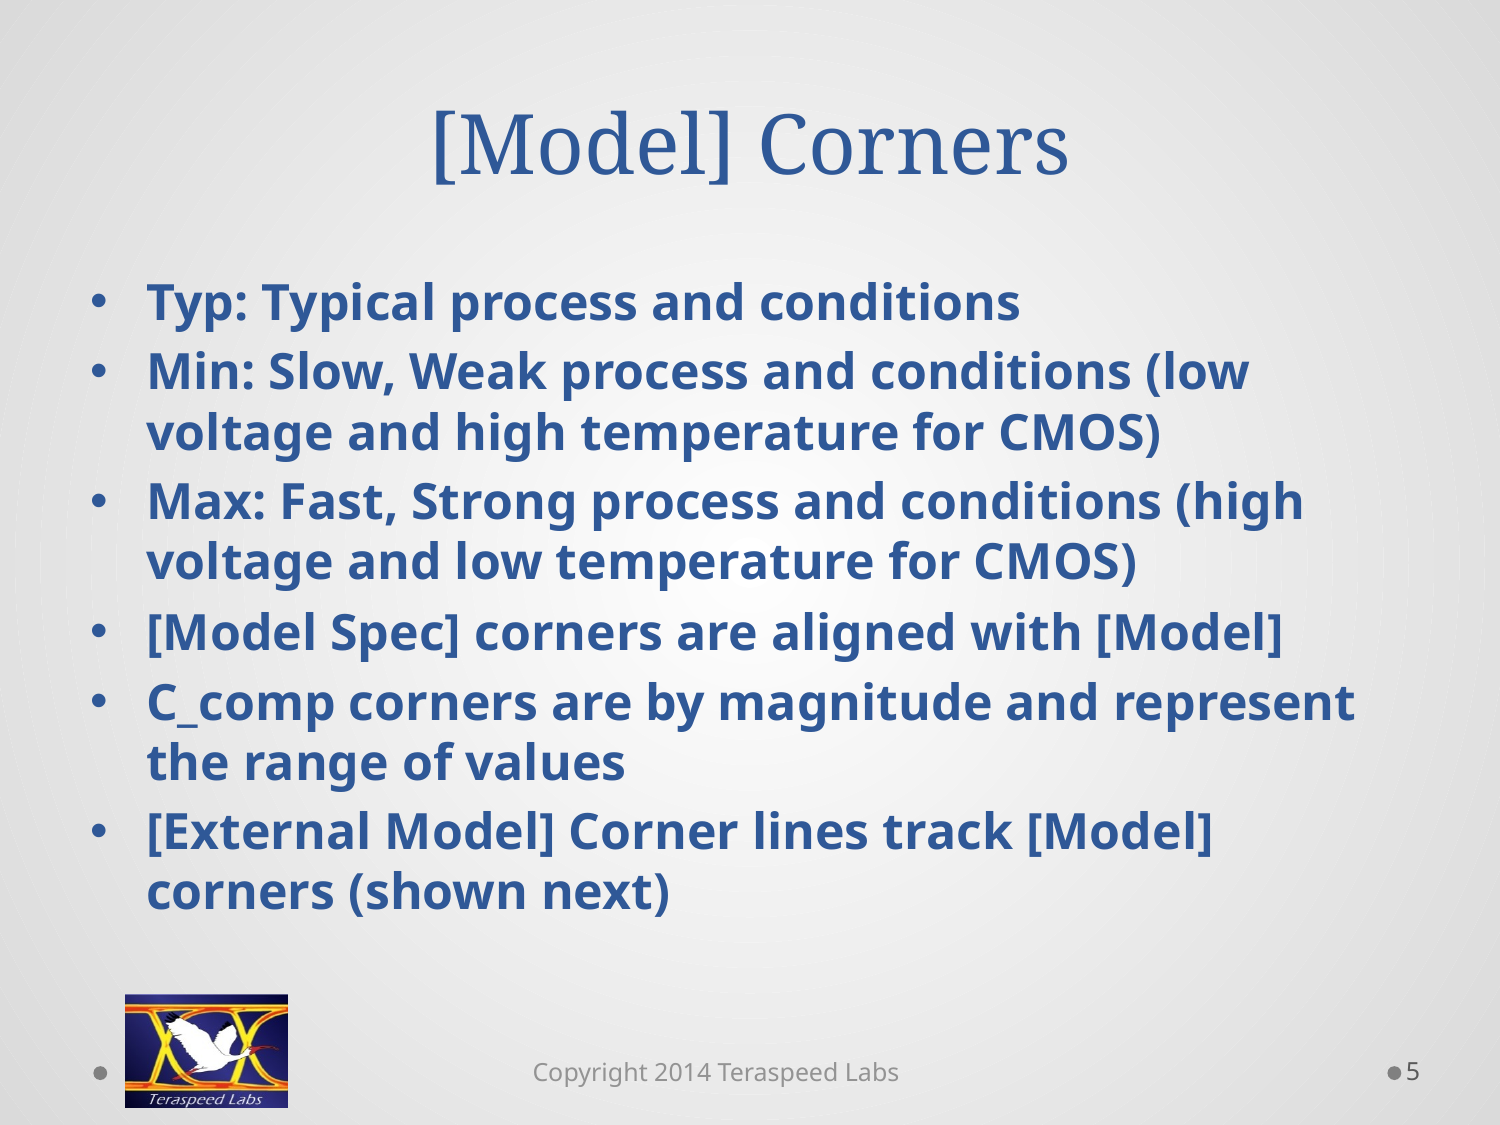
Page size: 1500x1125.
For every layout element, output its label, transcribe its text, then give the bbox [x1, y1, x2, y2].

list Typ: Typical process and conditions Min: Slow, Weak process and conditions (low voltage and high temperature for CMOS) Max: Fast, Strong process and conditions (high voltage and low temperature for CMOS) [Model Spec] corners are aligned with [Model] C_comp corners are by magnitude and represent the range of values [External Model] Corner lines track [Model] corners (shown next) [75, 262, 1425, 1005]
slide_number 5 [1401, 1042, 1494, 1103]
footer Copyright 2014 Teraspeed Labs [525, 1043, 993, 1103]
picture [125, 1005, 288, 1108]
title [Model] Corners [75, 0, 1425, 262]
